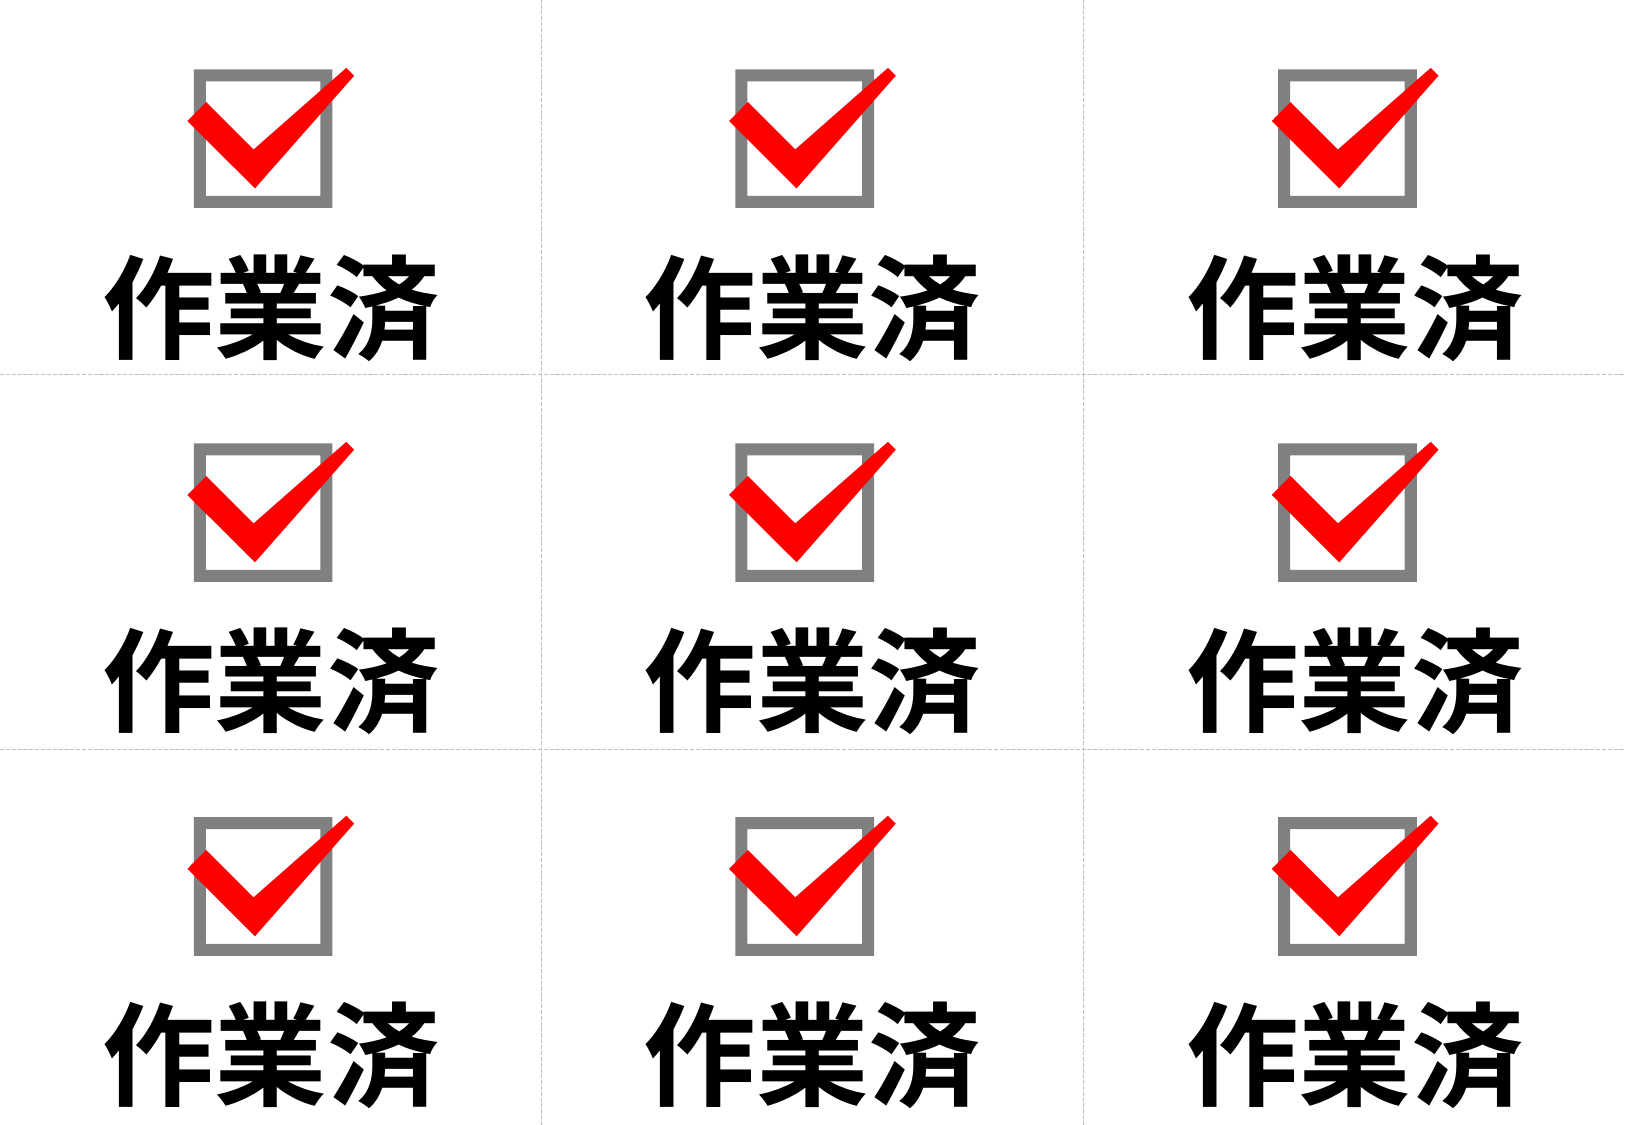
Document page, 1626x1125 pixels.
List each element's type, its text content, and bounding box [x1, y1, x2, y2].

text_box 作業済 [1186, 985, 1525, 1121]
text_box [1271, 815, 1439, 956]
text_box 作業済 [643, 611, 982, 747]
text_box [1271, 67, 1439, 208]
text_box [729, 441, 896, 582]
text_box 作業済 [101, 237, 440, 373]
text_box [187, 67, 355, 208]
text_box 作業済 [1186, 611, 1525, 747]
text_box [187, 815, 355, 956]
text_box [1271, 441, 1439, 582]
text_box 作業済 [101, 611, 440, 747]
text_box 作業済 [643, 237, 982, 373]
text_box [729, 815, 896, 956]
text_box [187, 441, 355, 582]
text_box 作業済 [1186, 237, 1525, 373]
text_box 作業済 [101, 985, 440, 1121]
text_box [729, 67, 896, 208]
text_box 作業済 [643, 985, 982, 1121]
